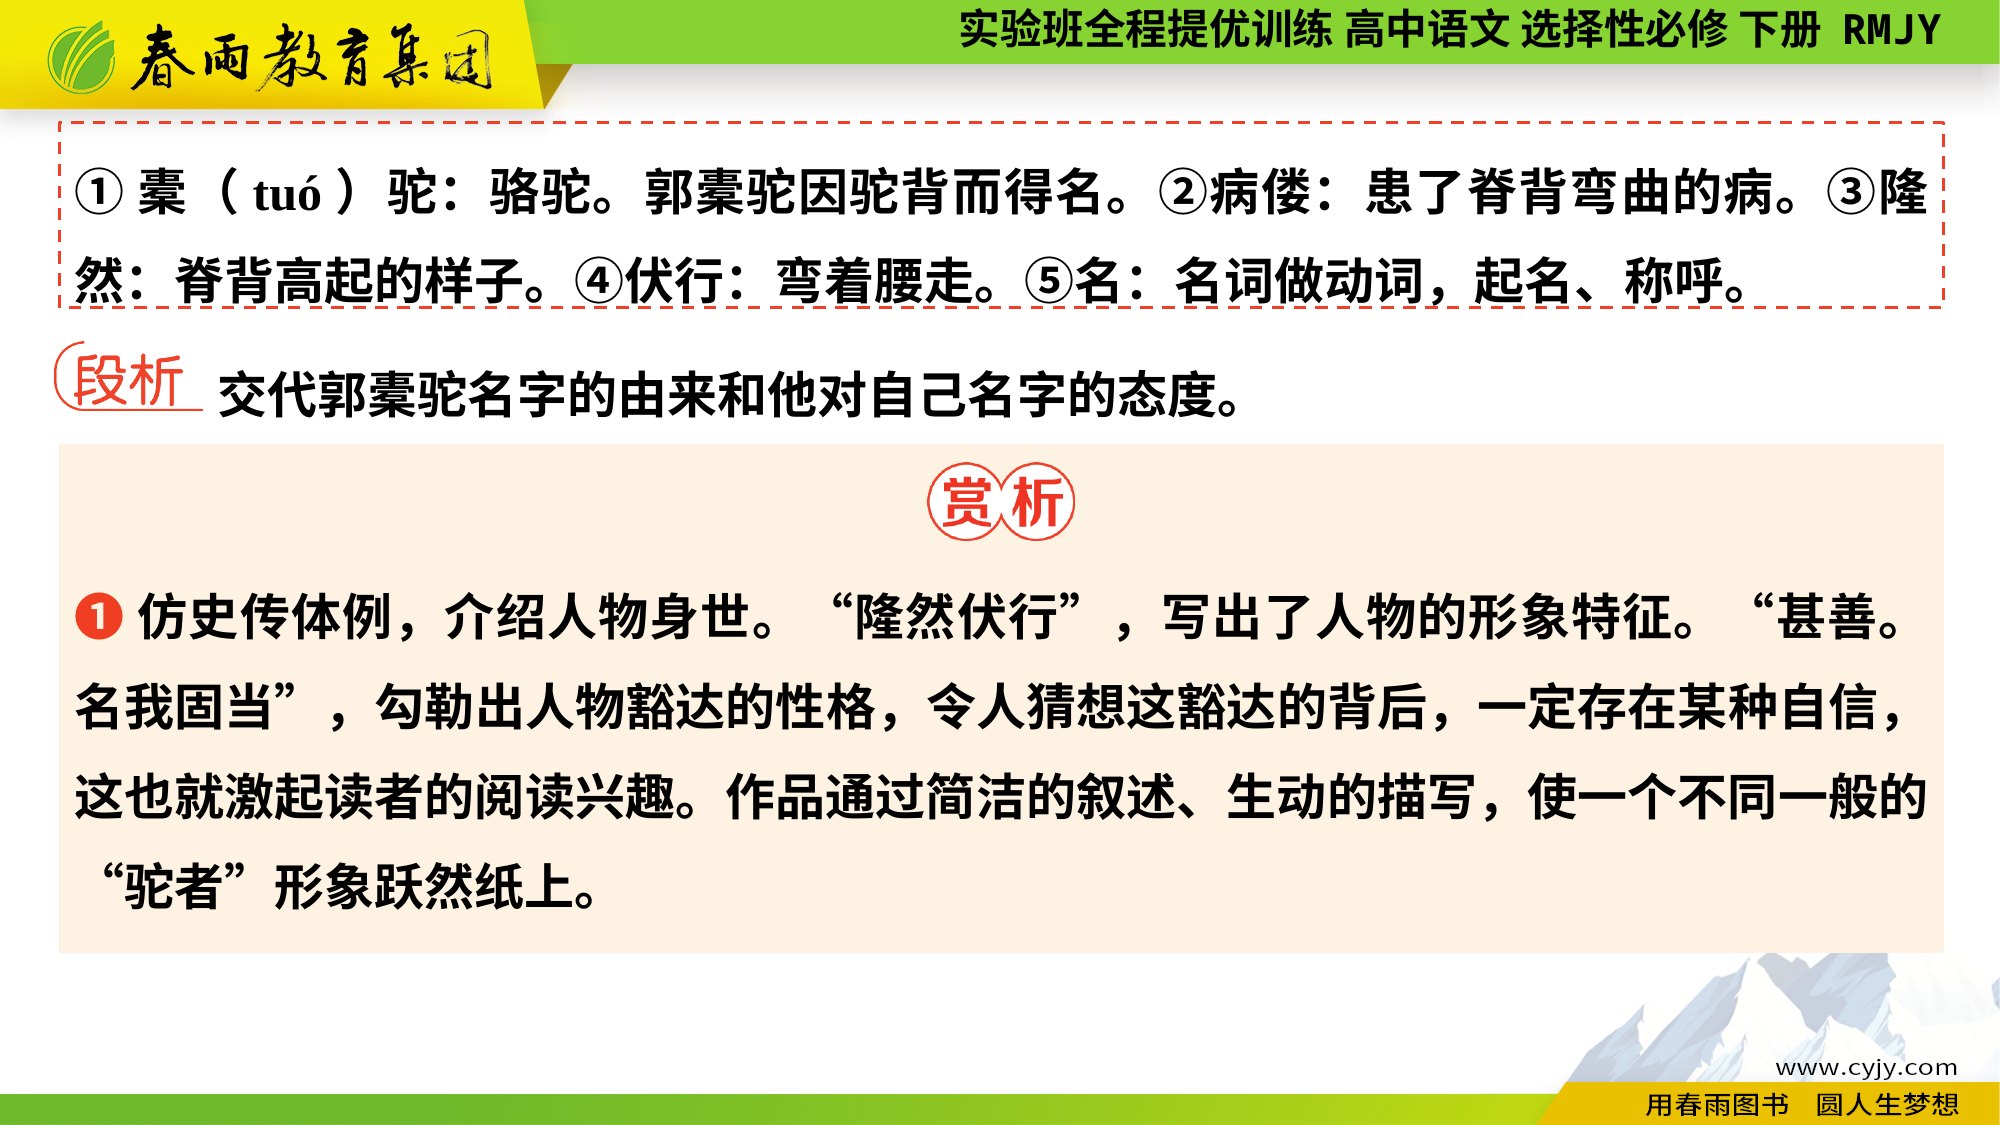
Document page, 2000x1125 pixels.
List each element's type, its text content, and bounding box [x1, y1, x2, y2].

picture [0, 0, 2000, 1125]
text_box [58, 444, 1944, 953]
list ①橐（tuó）驼：骆驼。郭橐驼因驼背而得名。②病偻：患了脊背弯曲的病。③隆然：脊背高起的样子。④伏行：弯着腰走。⑤名：名词做动词，起名、称呼。 [59, 122, 1944, 308]
text_box 交代郭橐驼名字的由来和他对自己名字的态度。 [202, 326, 1944, 432]
